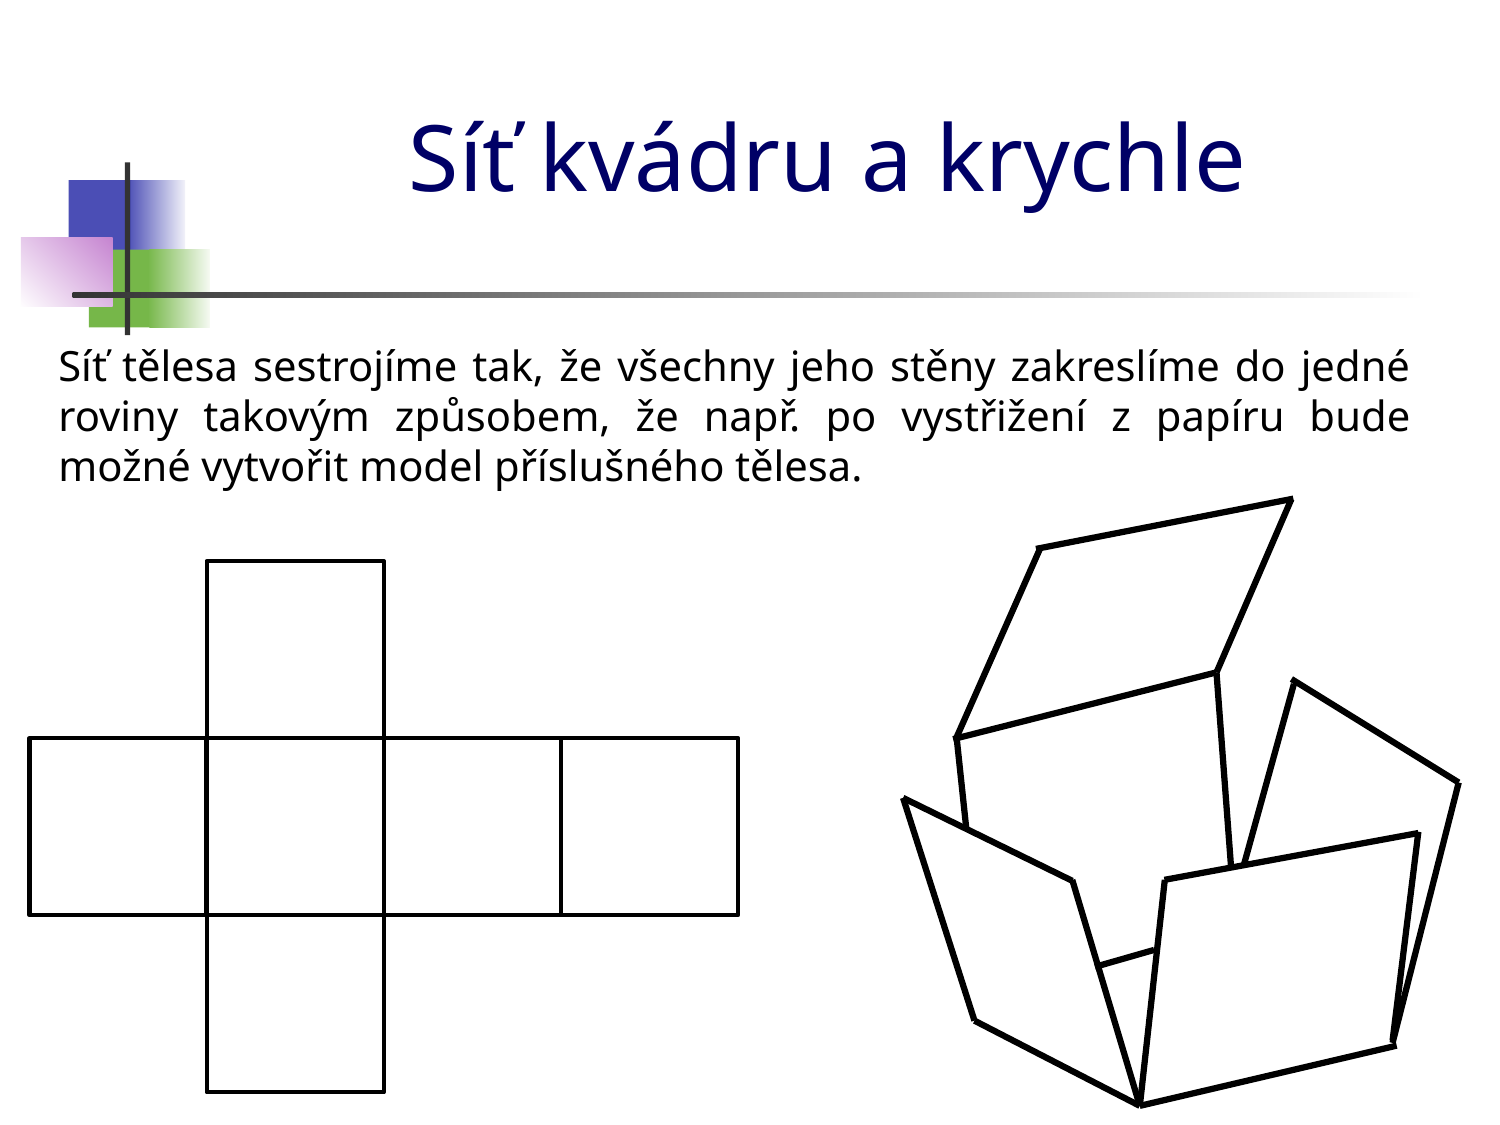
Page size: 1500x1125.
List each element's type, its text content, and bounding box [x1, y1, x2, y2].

text_box [206, 915, 384, 1093]
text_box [1216, 680, 1232, 866]
title Síť kvádru a krychle [188, 34, 1468, 276]
text_box [206, 560, 384, 739]
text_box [1164, 832, 1387, 881]
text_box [1392, 782, 1459, 1044]
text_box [1045, 672, 1211, 740]
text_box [956, 748, 967, 829]
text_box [1170, 1045, 1397, 1107]
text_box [902, 887, 975, 1021]
text_box [29, 738, 206, 916]
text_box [1292, 678, 1459, 783]
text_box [1216, 498, 1292, 673]
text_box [1071, 879, 1138, 1019]
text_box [956, 548, 1040, 738]
text_box Síť tělesa sestrojíme tak, že všechny jeho stěny zakreslíme do jedné roviny takovým způsobem, že např. po vystřižení z papíru bude možné vytvořit model příslušného tělesa. [43, 332, 1426, 497]
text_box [974, 1020, 1140, 1107]
text_box [206, 739, 383, 915]
text_box [383, 738, 560, 916]
text_box [560, 738, 739, 916]
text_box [1035, 498, 1215, 550]
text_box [1094, 949, 1155, 968]
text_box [1243, 683, 1295, 866]
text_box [902, 797, 1073, 882]
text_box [1139, 879, 1166, 1107]
